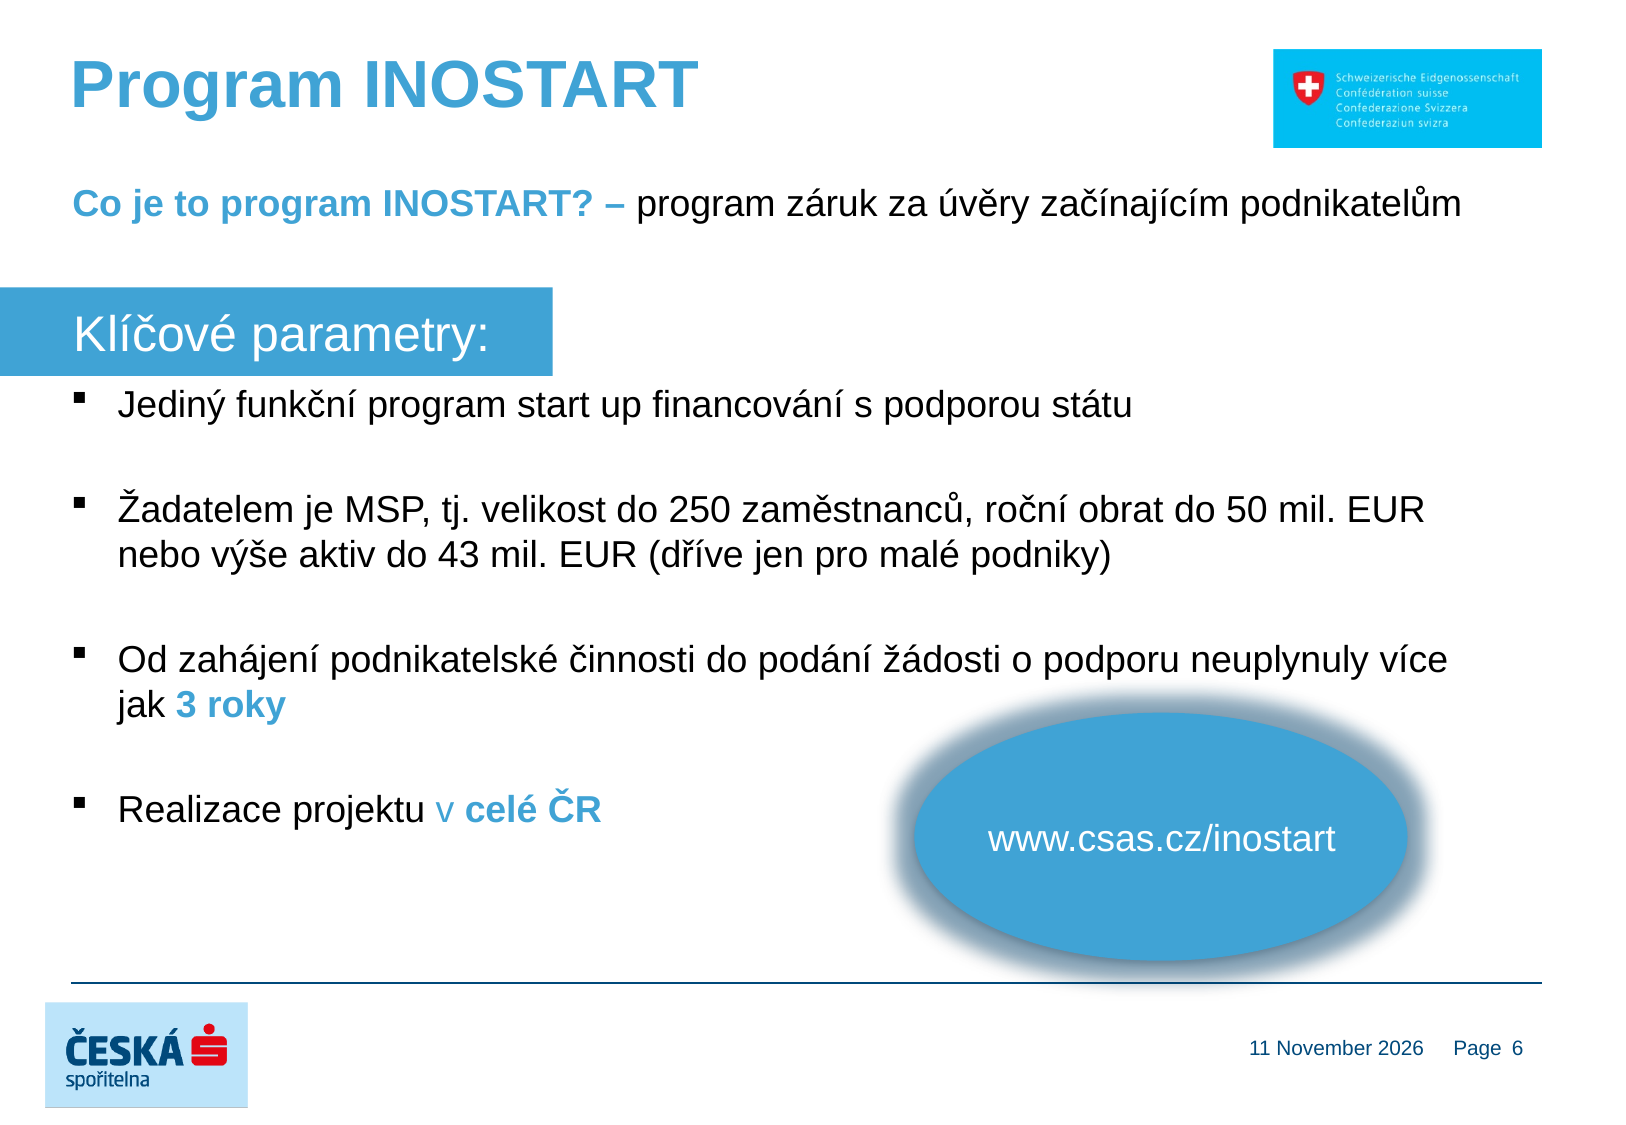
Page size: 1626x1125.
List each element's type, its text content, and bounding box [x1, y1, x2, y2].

picture [1370, 121, 1384, 126]
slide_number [1234, 1015, 1424, 1060]
list Jediný funkční program start up financování s podporou státu Žadatelem je MSP, tj. velikost do 250 zaměstnanců, roční obrat do 50 mil. EUR nebo výše aktiv do 43 mil. EUR (dříve jen pro malé podniky) Od zahájení podnikatelské činnosti do podání žádosti o podporu neuplynuly více jak 3 roky Realizace projektu v celé ČR [70, 379, 1474, 1018]
picture [44, 1001, 248, 1109]
picture [1369, 90, 1384, 96]
picture [1293, 71, 1325, 105]
picture [1405, 76, 1415, 81]
text_box Co je to program INOSTART? – program záruk za úvěry začínajícím podnikatelům [57, 171, 1498, 232]
picture [1348, 76, 1371, 81]
slide_number Page 6 [1453, 1015, 1542, 1060]
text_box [914, 712, 1408, 961]
title Program INOSTART [70, 41, 1542, 176]
picture [1370, 106, 1379, 111]
text_box Klíčové parametry: [0, 287, 553, 376]
picture [1401, 91, 1411, 96]
picture [1439, 76, 1448, 83]
